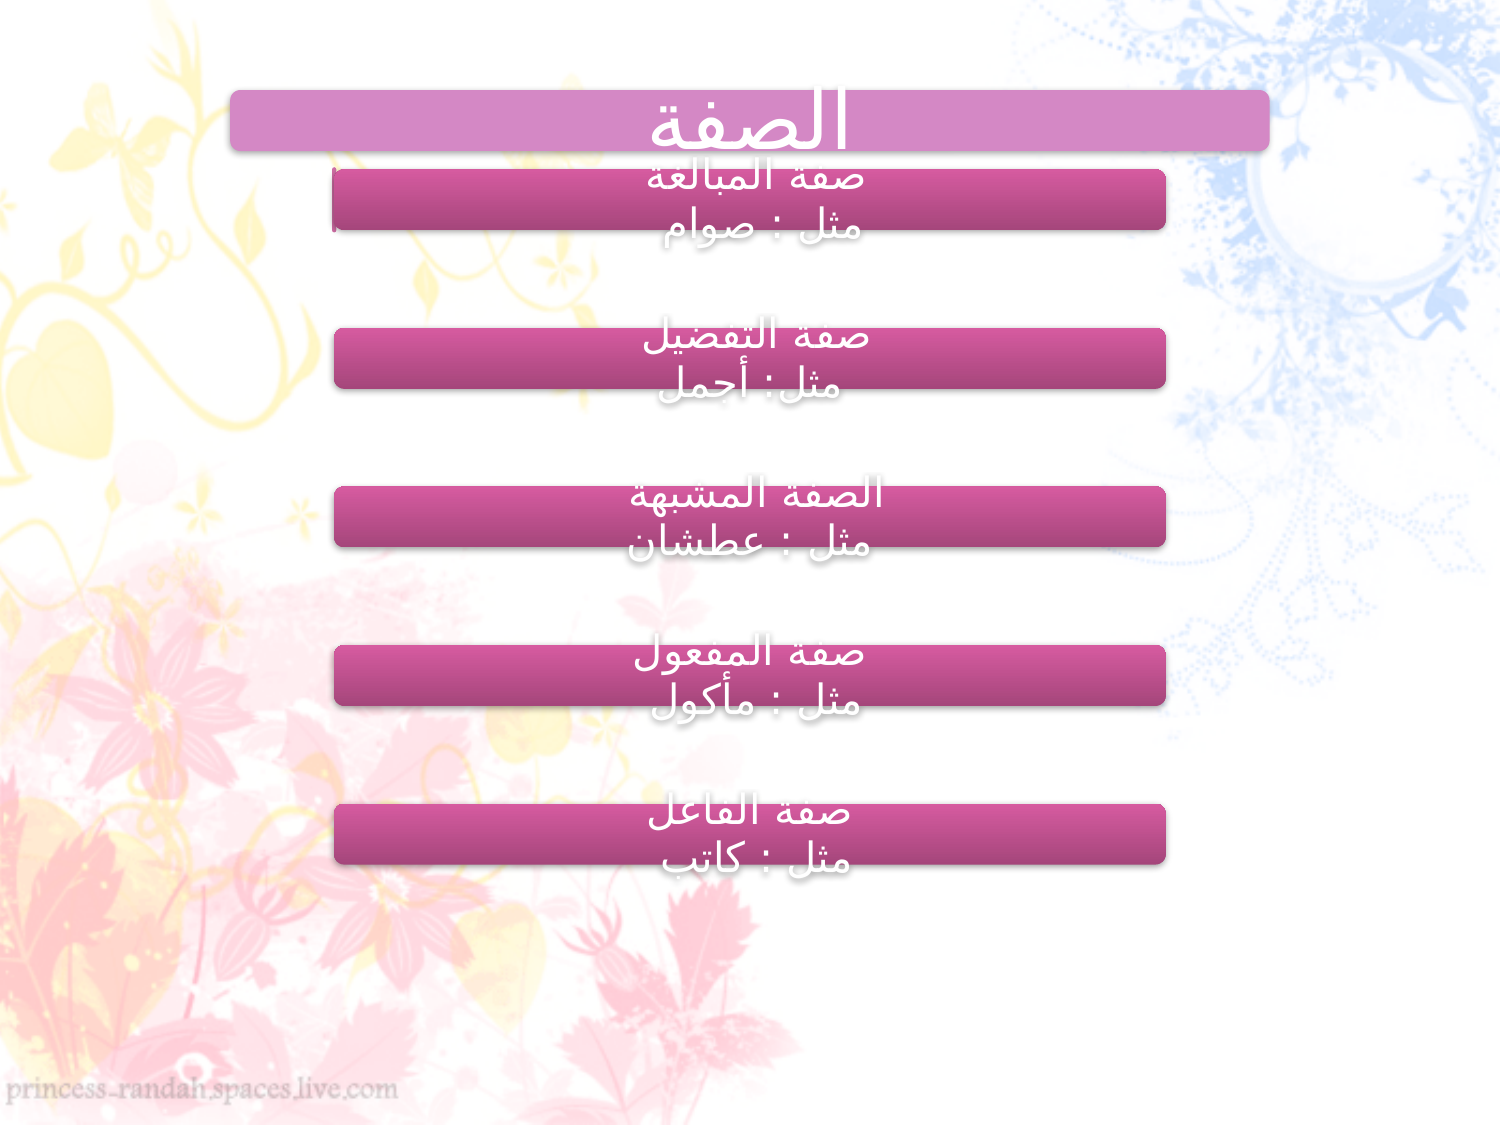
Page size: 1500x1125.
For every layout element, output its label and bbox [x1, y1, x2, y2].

text_box [100, 89, 1400, 1024]
picture [0, 0, 1500, 1125]
